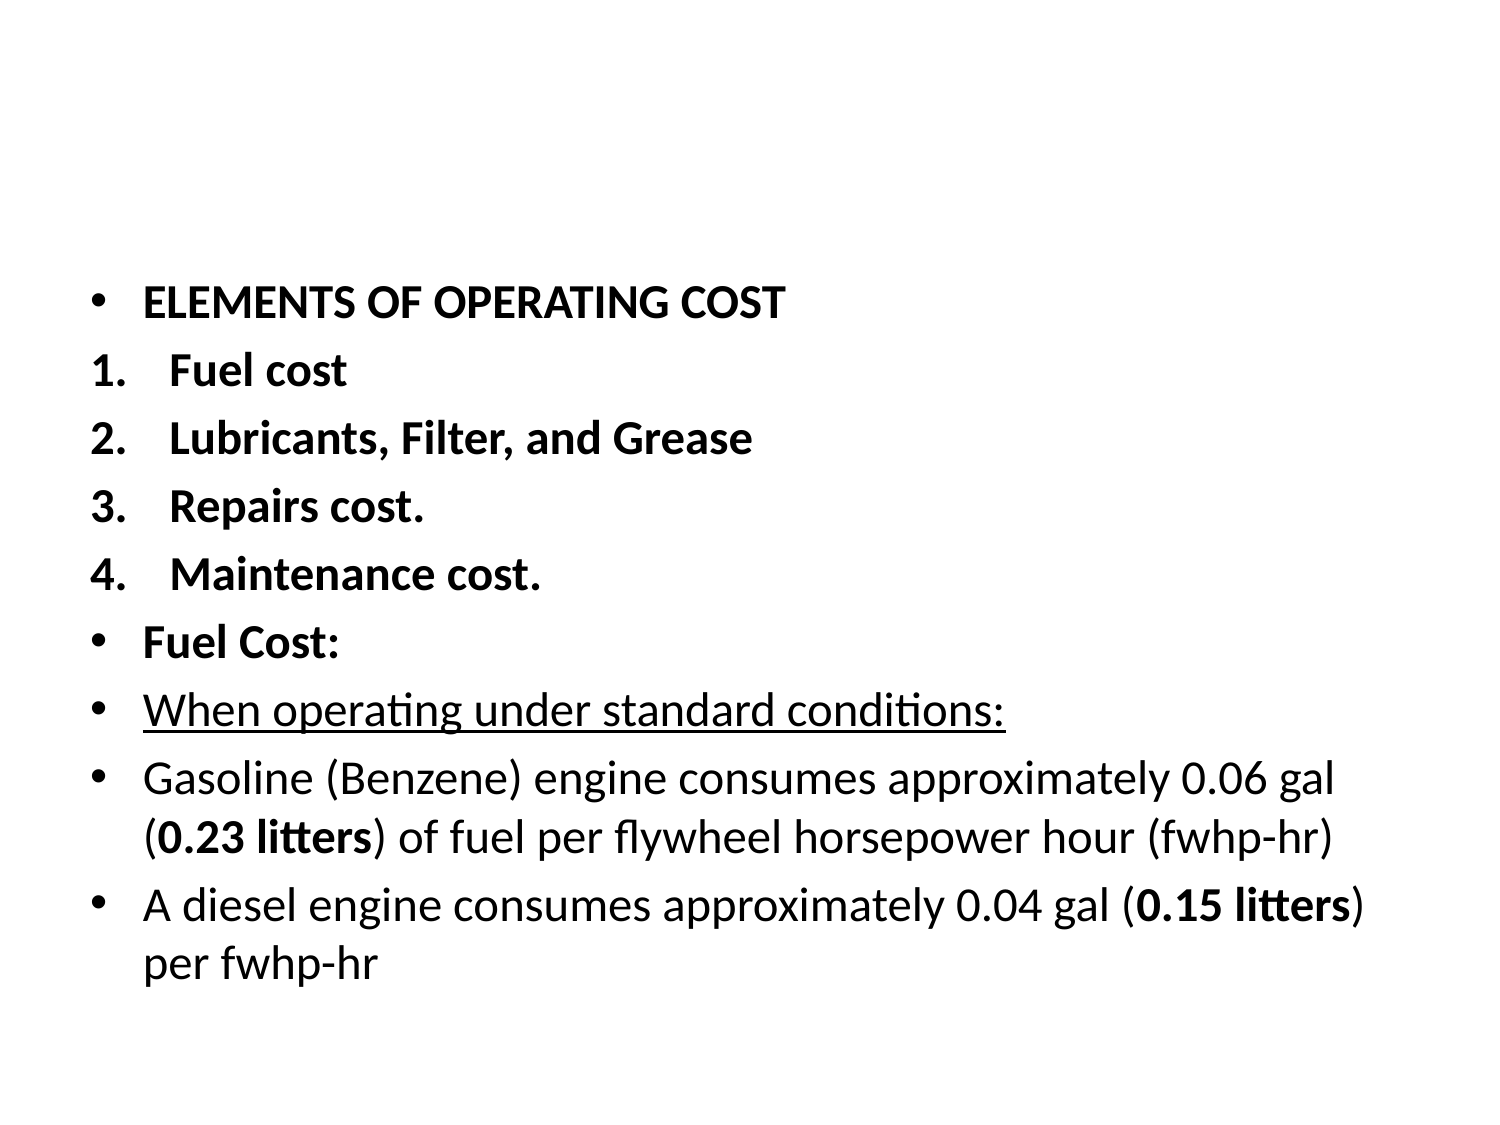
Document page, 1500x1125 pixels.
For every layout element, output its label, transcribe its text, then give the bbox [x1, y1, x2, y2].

list ELEMENTS OF OPERATING COST Fuel cost Lubricants, Filter, and Grease Repairs cost. Maintenance cost. Fuel Cost: When operating under standard conditions: Gasoline (Benzene) engine consumes approximately 0.06 gal (0.23 litters) of fuel per flywheel horsepower hour (fwhp-hr) A diesel engine consumes approximately 0.04 gal (0.15 litters) per fwhp-hr [75, 262, 1425, 1005]
